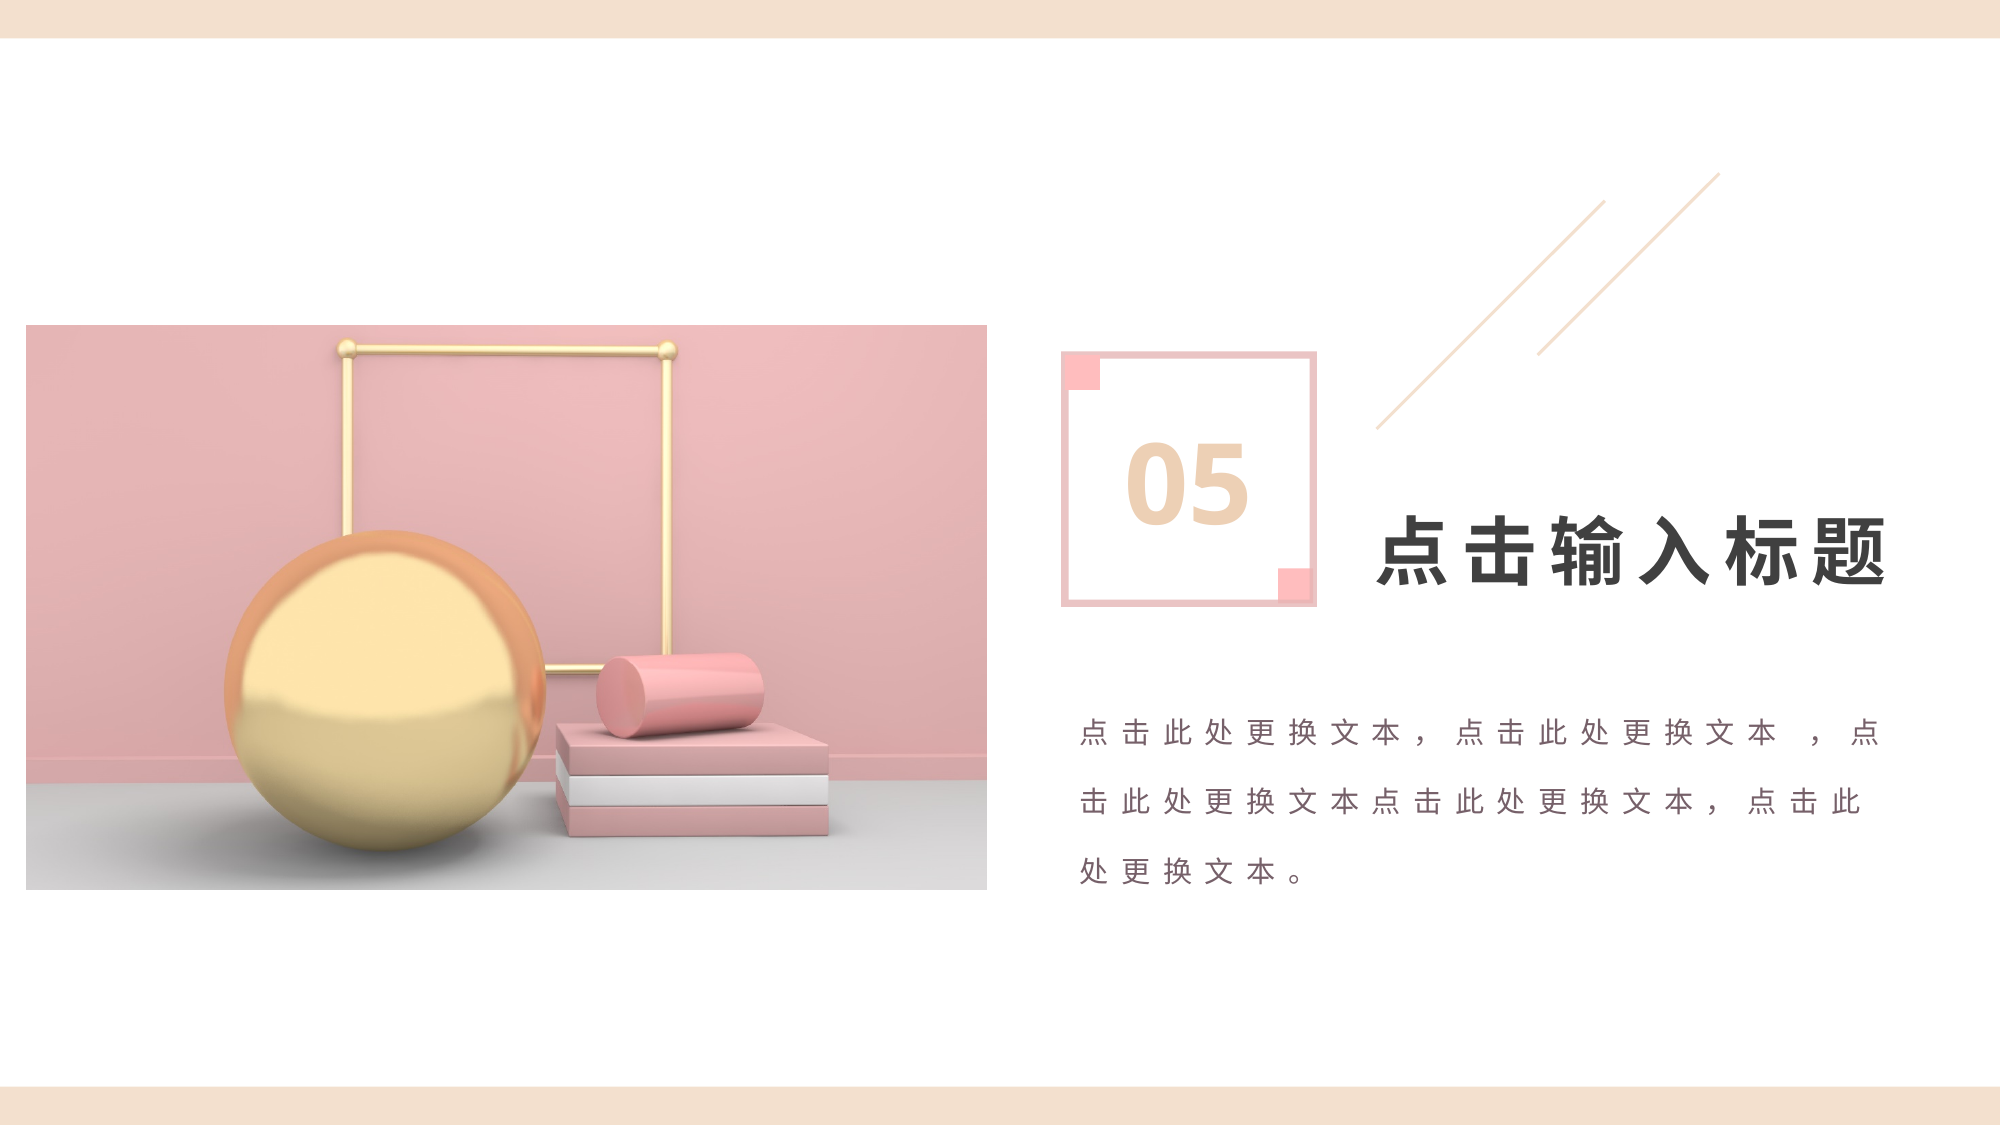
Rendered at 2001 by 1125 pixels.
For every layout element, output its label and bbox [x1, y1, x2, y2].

text_box [26, 173, 1974, 890]
text_box [0, 0, 2000, 39]
text_box [0, 1086, 2000, 1125]
